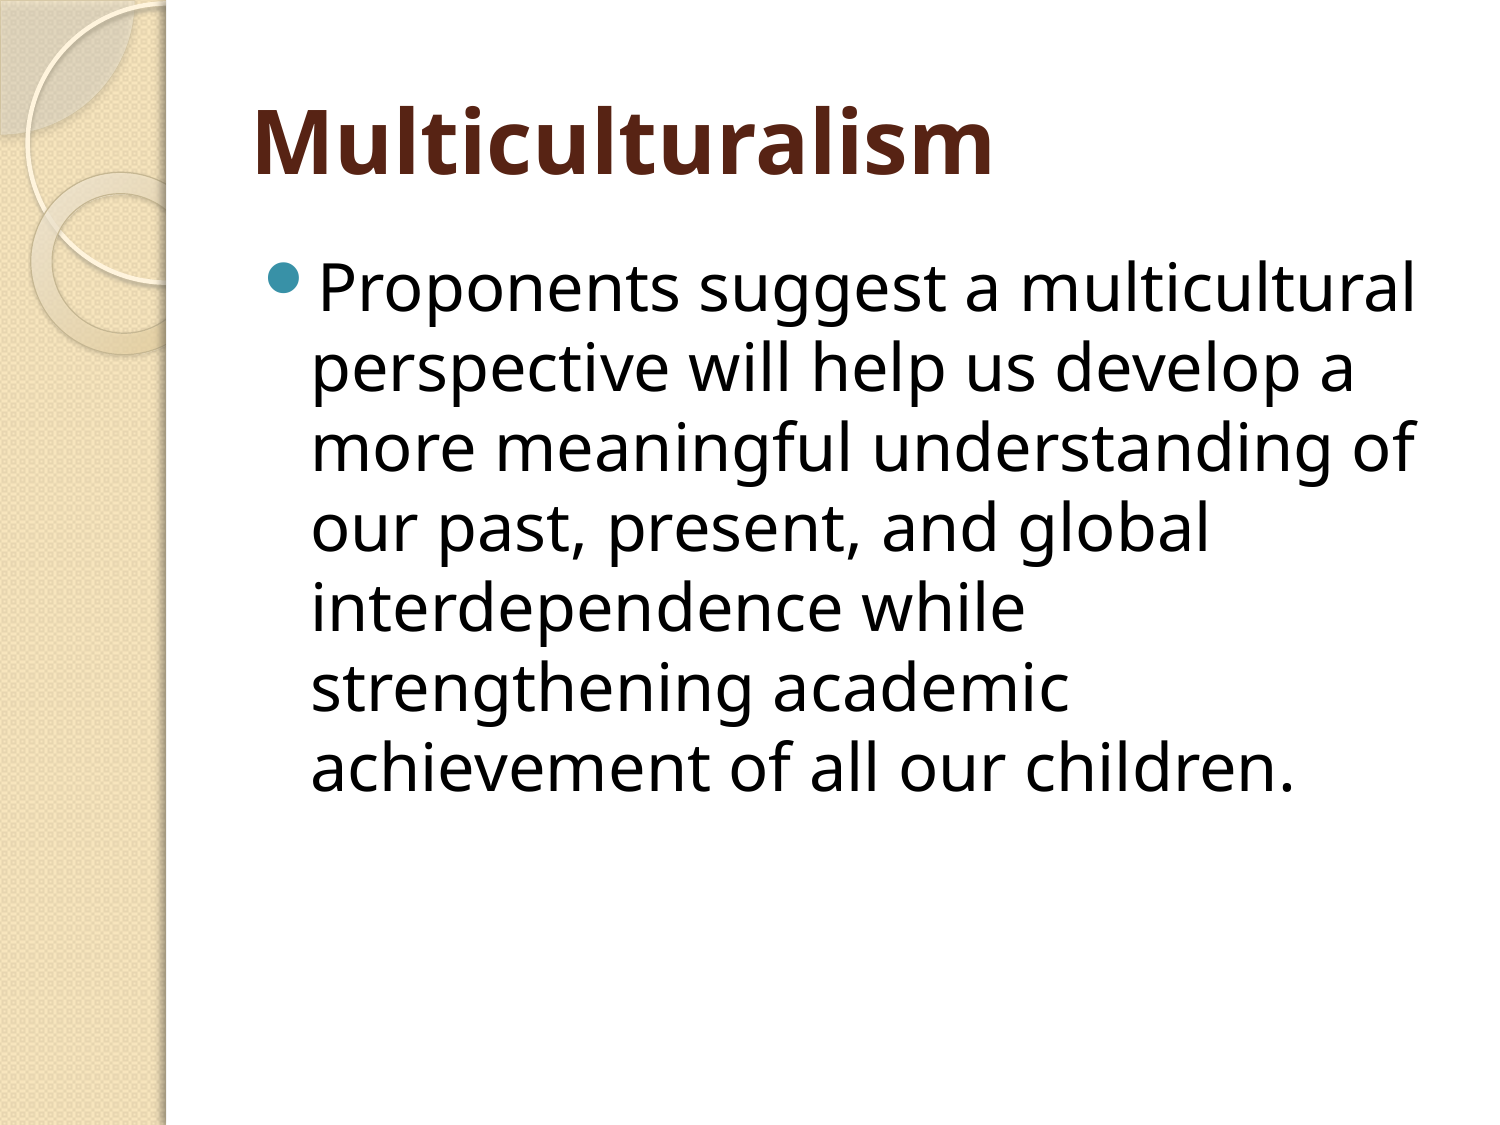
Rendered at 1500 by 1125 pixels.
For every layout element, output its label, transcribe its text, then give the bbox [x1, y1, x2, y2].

list Proponents suggest a multicultural perspective will help us develop a more meaningful understanding of our past, present, and global interdependence while strengthening academic achievement of all our children. [235, 237, 1466, 1025]
title Multiculturalism [235, 45, 1466, 233]
